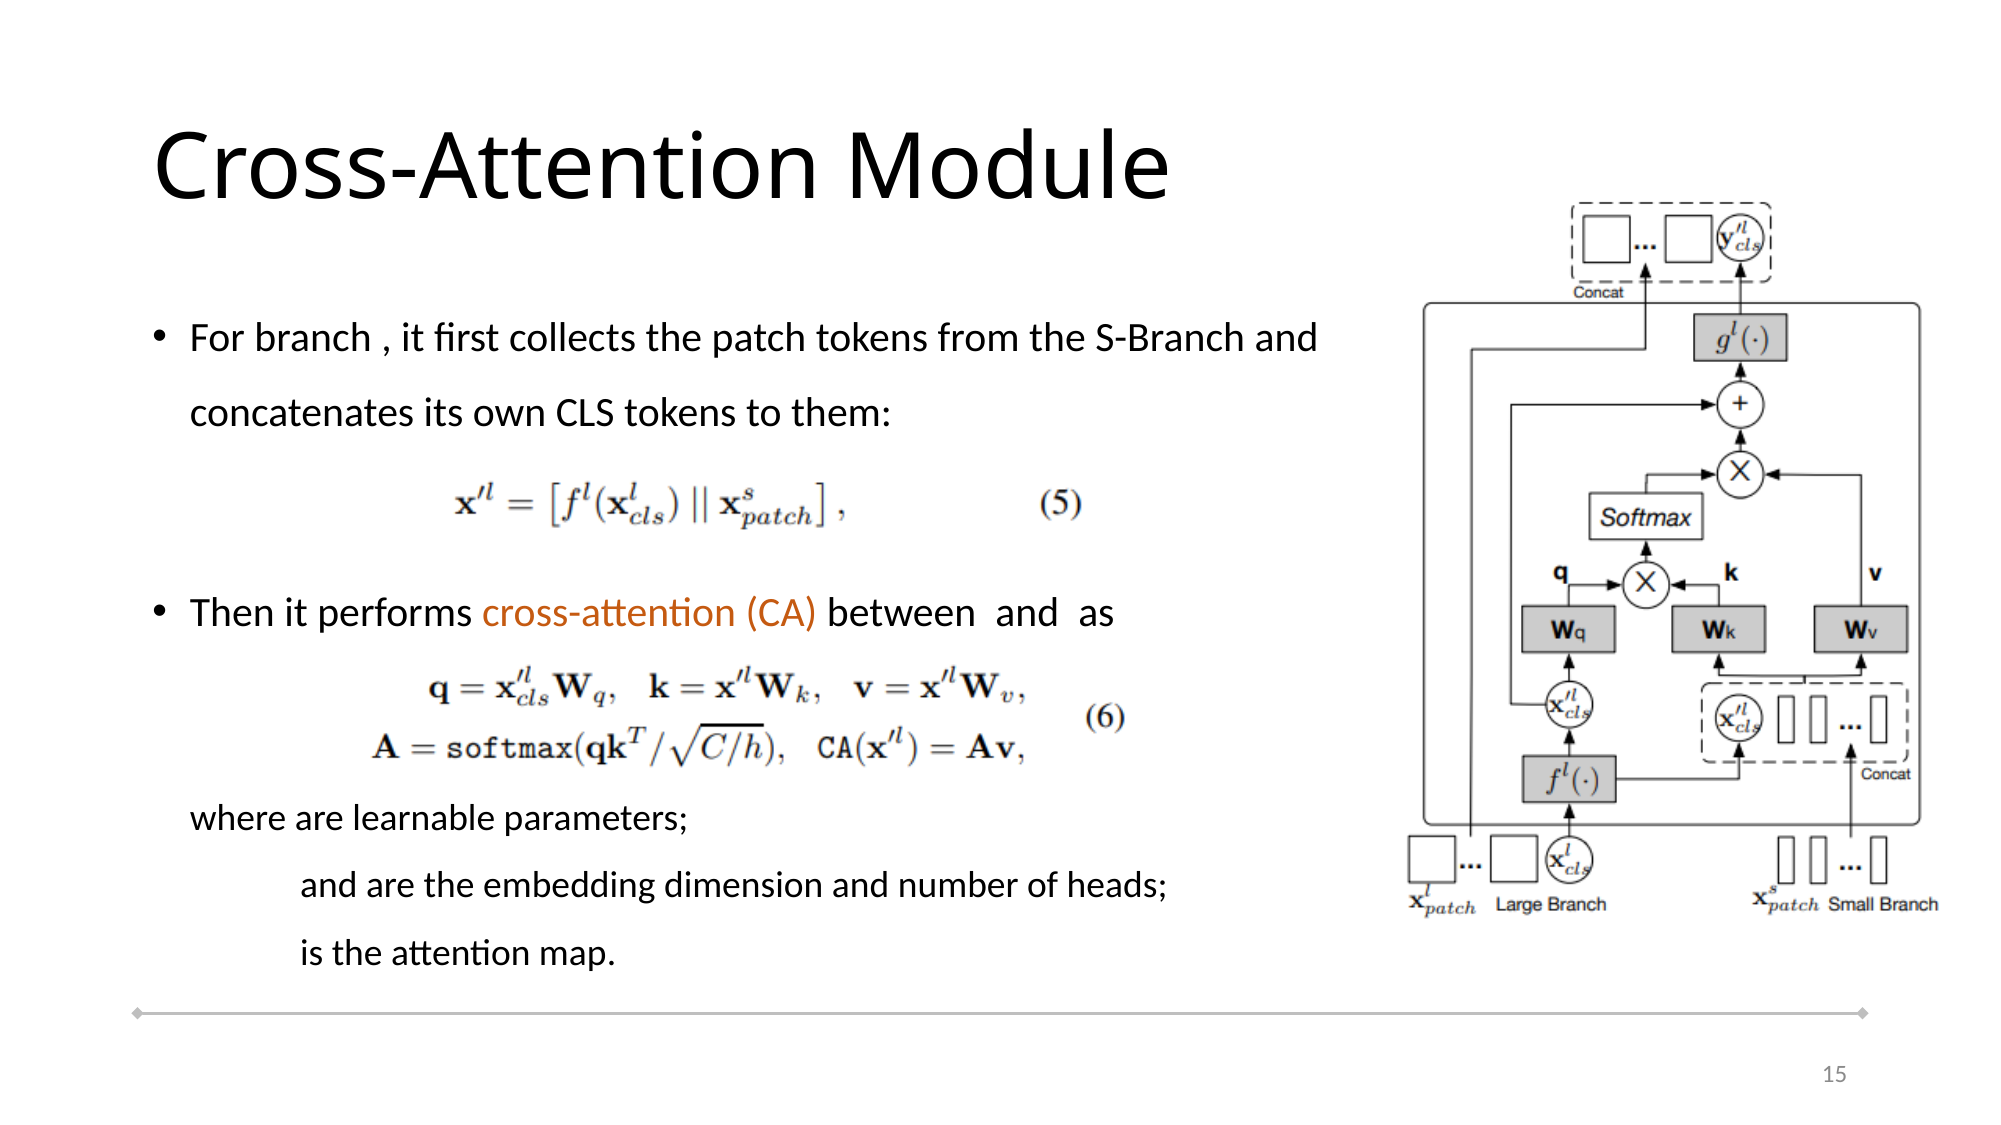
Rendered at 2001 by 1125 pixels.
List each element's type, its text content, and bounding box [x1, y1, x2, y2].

picture [420, 457, 1097, 547]
title Cross-Attention Module [137, 59, 1863, 278]
picture [345, 647, 1154, 781]
slide_number 15 [1412, 1042, 1863, 1103]
picture [1359, 154, 2000, 939]
